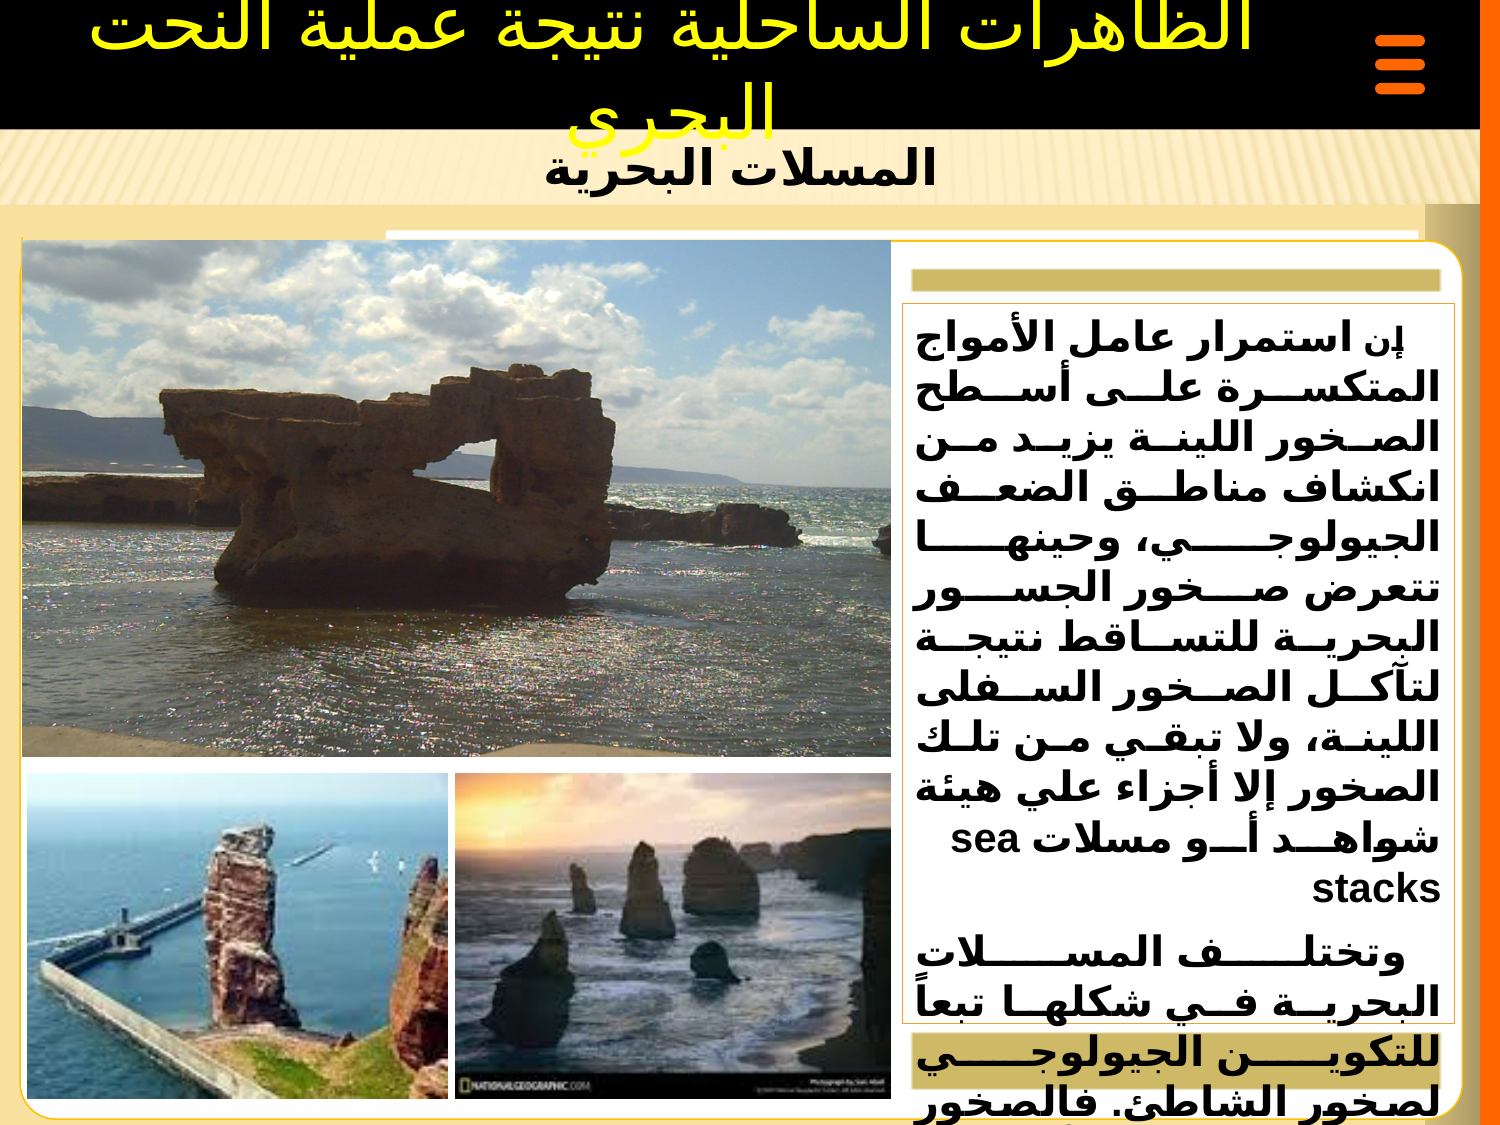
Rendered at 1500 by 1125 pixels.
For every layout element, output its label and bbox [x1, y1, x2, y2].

picture [22, 240, 891, 757]
picture [454, 772, 891, 1100]
picture [26, 772, 448, 1100]
text_box [0, 0, 1500, 1125]
picture [901, 258, 1455, 1103]
